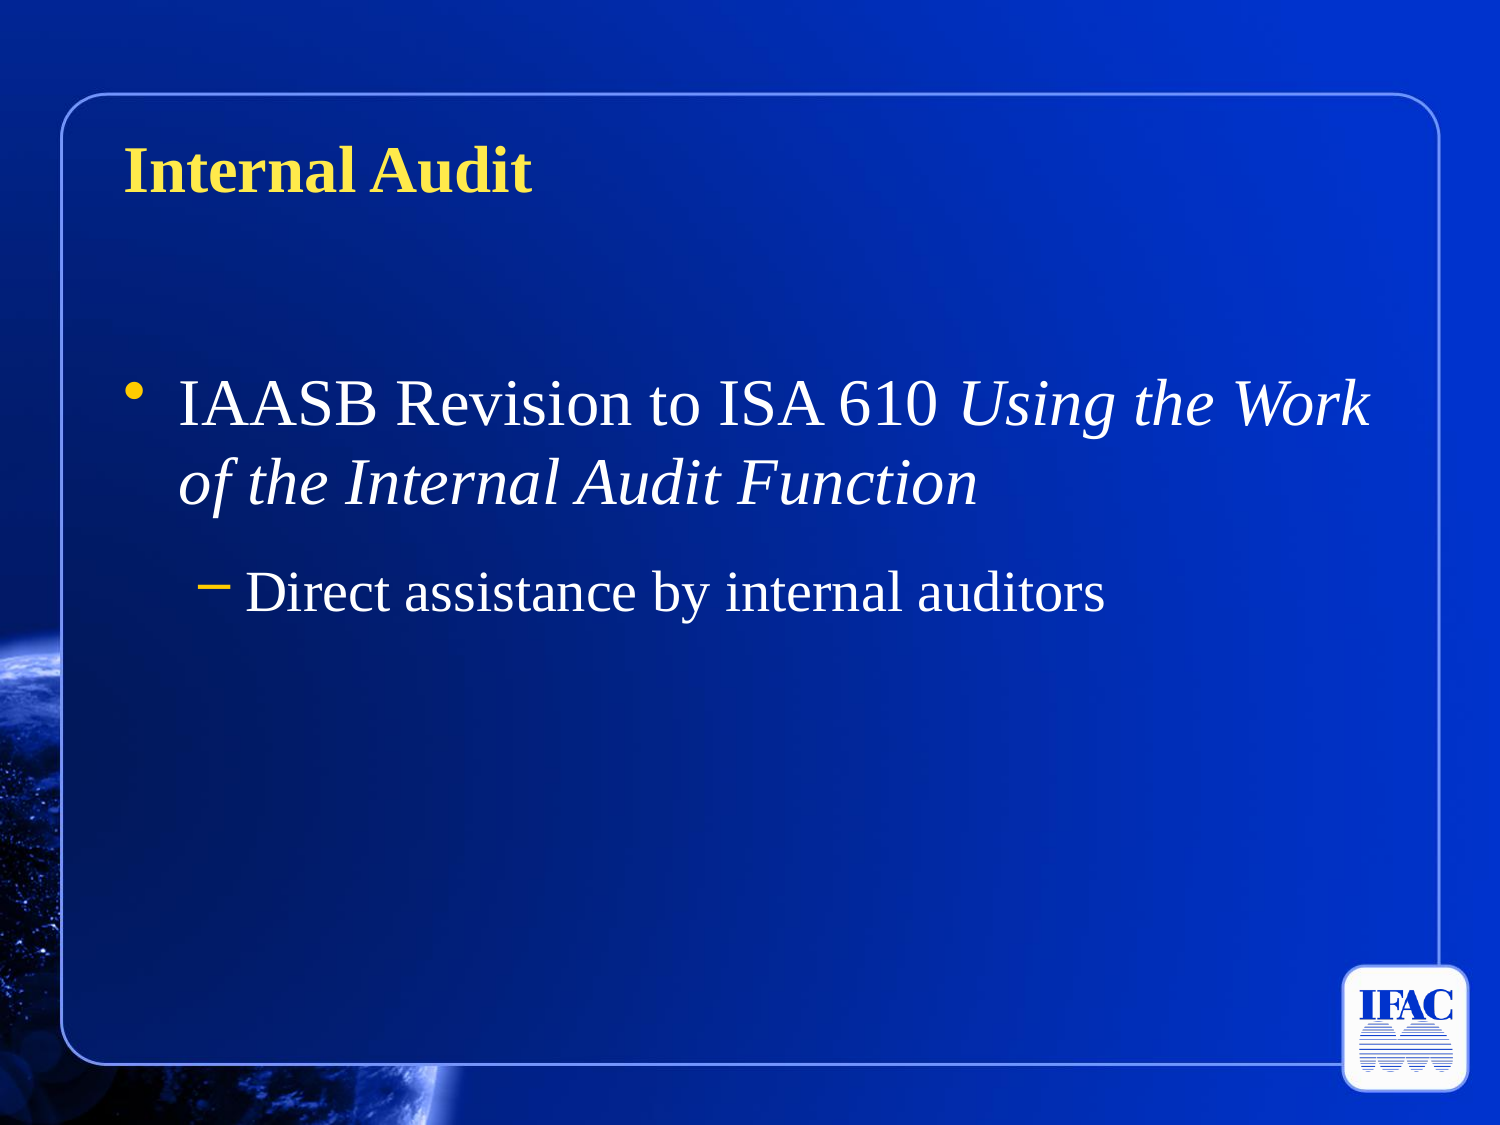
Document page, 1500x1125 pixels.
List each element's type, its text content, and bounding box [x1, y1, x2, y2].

picture [0, 0, 1500, 1125]
list Internal Audit [107, 118, 1411, 215]
list IAASB Revision to ISA 610 Using the Work of the Internal Audit Function Direct assistance by internal auditors [107, 230, 1411, 1048]
